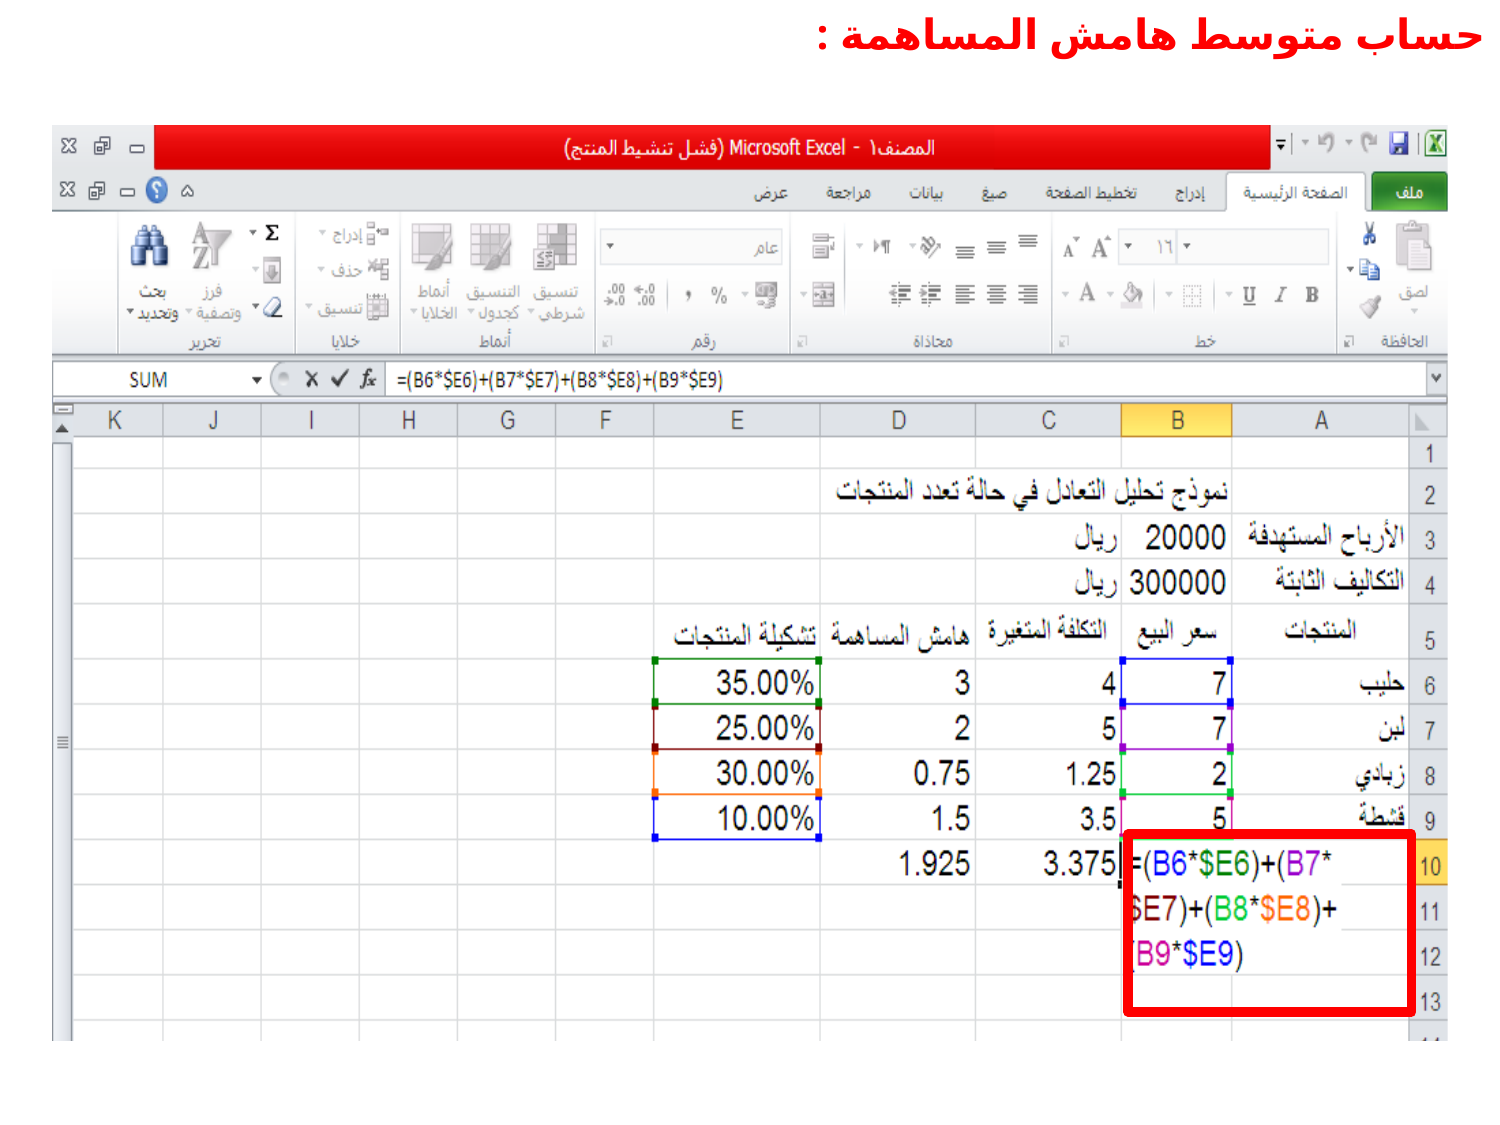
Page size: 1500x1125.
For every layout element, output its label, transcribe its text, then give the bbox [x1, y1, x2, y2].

text_box حساب متوسط هامش المساهمة : [247, 0, 1500, 65]
picture [51, 125, 1448, 1042]
